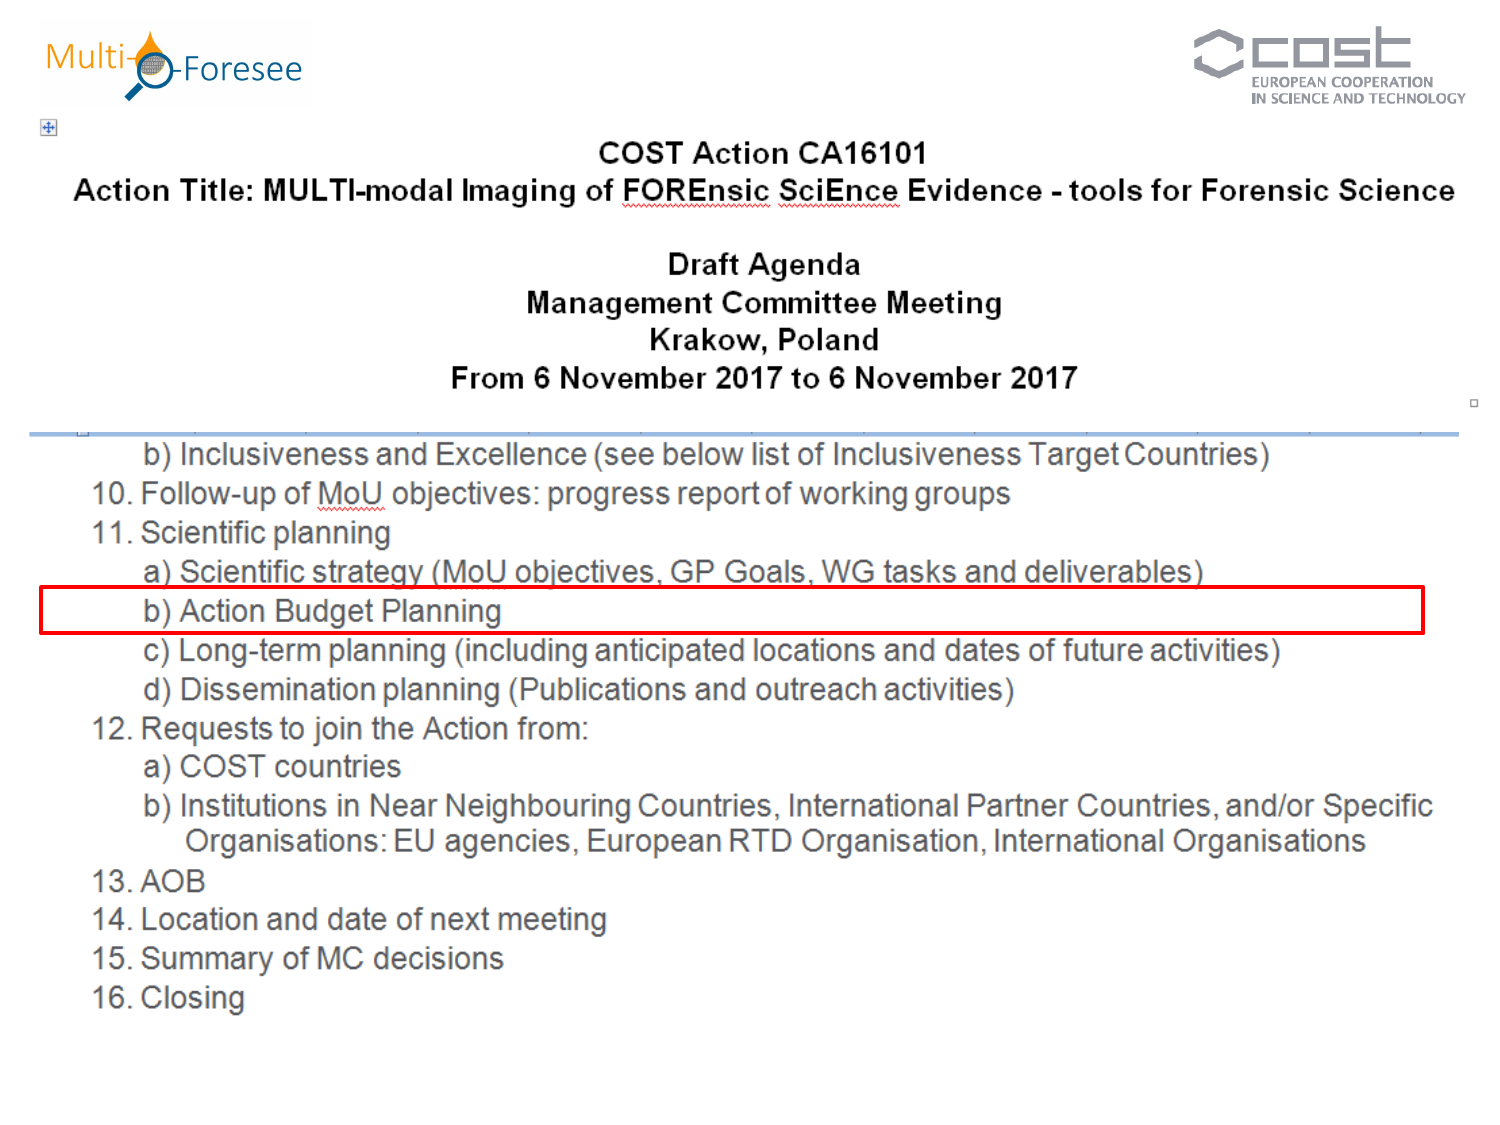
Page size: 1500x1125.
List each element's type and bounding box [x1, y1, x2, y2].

picture [0, 18, 1500, 421]
picture [29, 432, 1460, 1036]
picture [40, 18, 312, 108]
